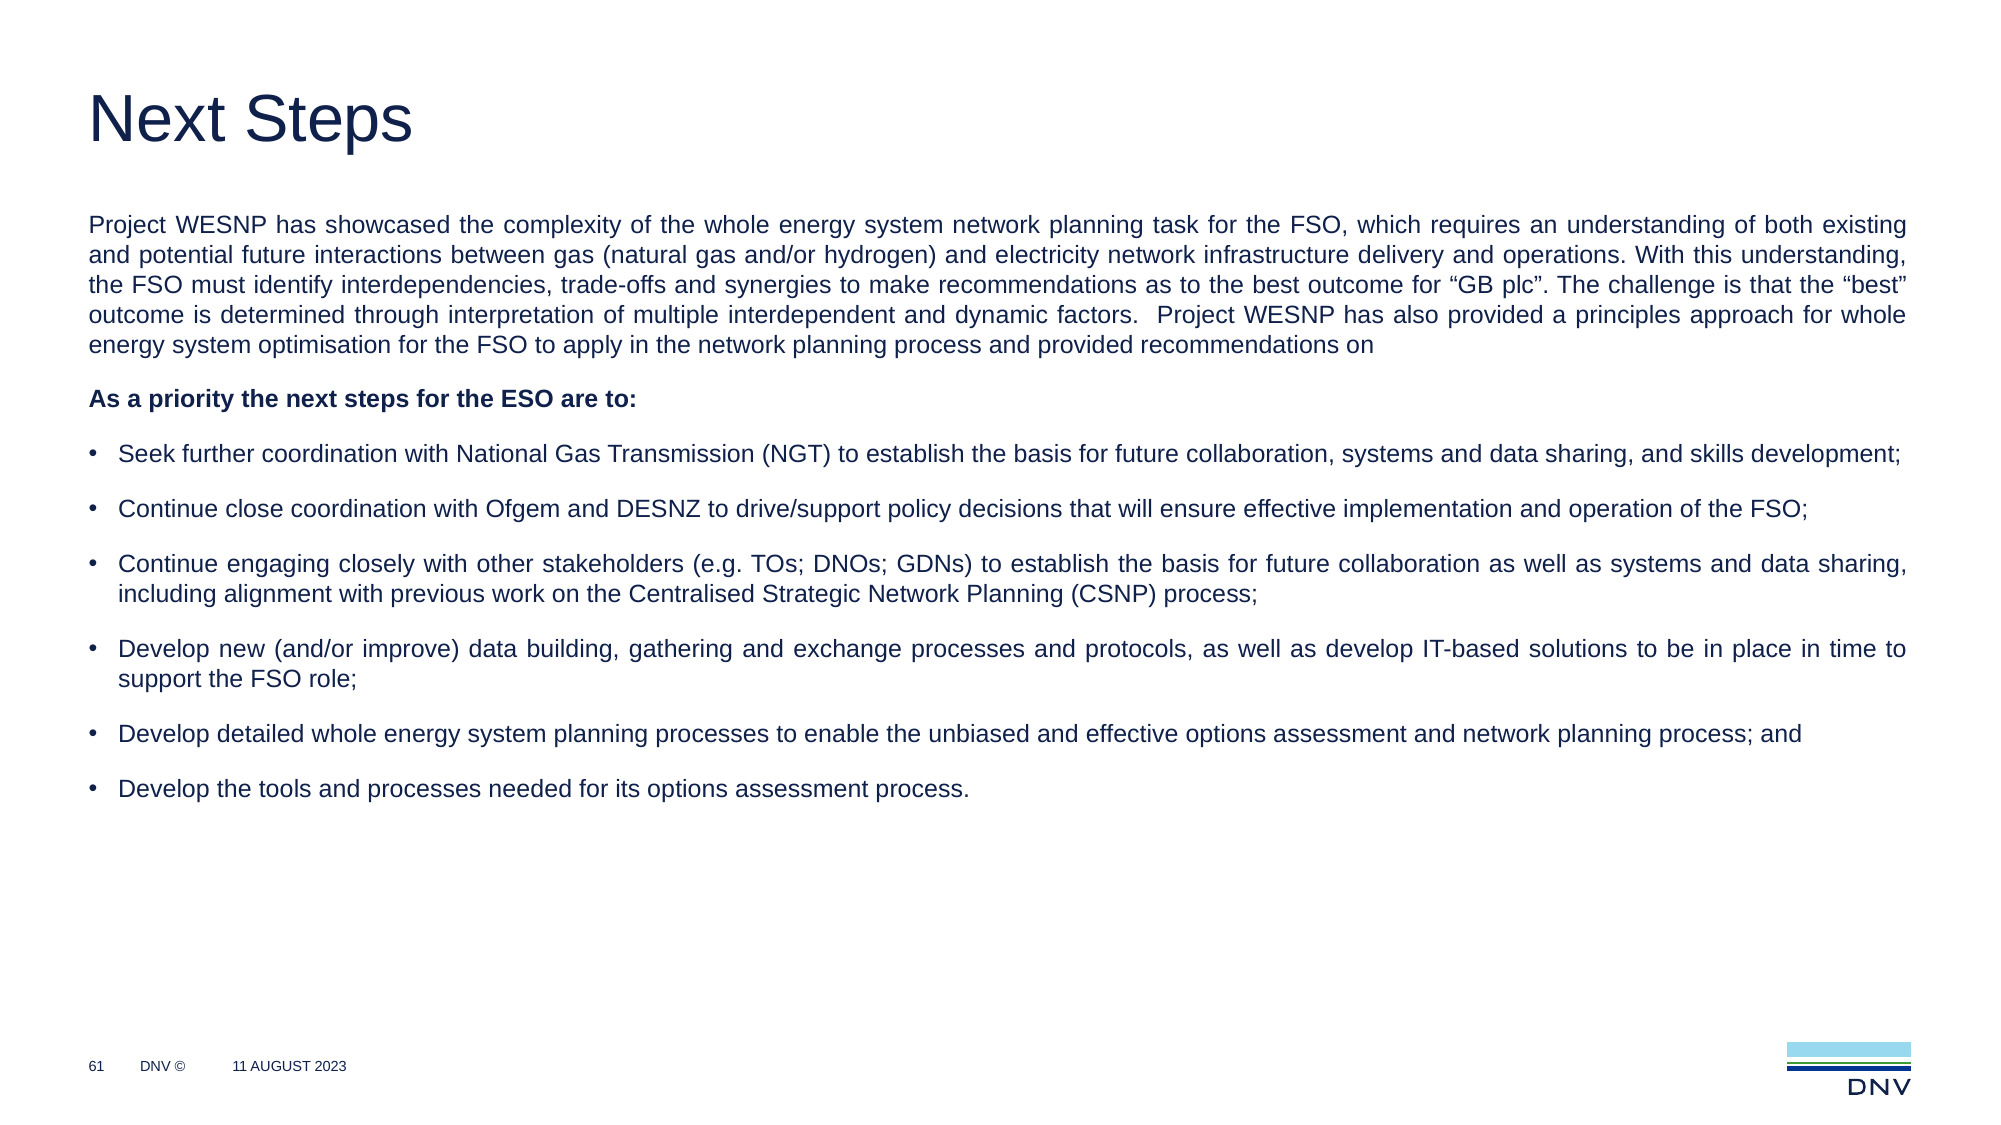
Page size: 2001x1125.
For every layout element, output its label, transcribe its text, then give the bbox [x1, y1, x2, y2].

slide_number 61 [88, 1056, 133, 1082]
list Project WESNP has showcased the complexity of the whole energy system network planning task for the FSO, which requires an understanding of both existing and potential future interactions between gas (natural gas and/or hydrogen) and electricity network infrastructure delivery and operations. With this understanding, the FSO must identify interdependencies, trade-offs and synergies to make recommendations as to the best outcome for “GB plc”. The challenge is that the “best” outcome is determined through interpretation of multiple interdependent and dynamic factors. Project WESNP has also provided a principles approach for whole energy system optimisation for the FSO to apply in the network planning process and provided recommendations on As a priority the next steps for the ESO are to: Seek further coordination with National Gas Transmission (NGT) to establish the basis for future collaboration, systems and data sharing, and skills development; Continue close coordination with Ofgem and DESNZ to drive/support policy decisions that will ensure effective implementation and operation of the FSO; Continue engaging closely with other stakeholders (e.g. TOs; DNOs; GDNs) to establish the basis for future collaboration as well as systems and data sharing, including alignment with previous work on the Centralised Strategic Network Planning (CSNP) process; Develop new (and/or improve) data building, gathering and exchange processes and protocols, as well as develop IT-based solutions to be in place in time to support the FSO role; Develop detailed whole energy system planning processes to enable the unbiased and effective options assessment and network planning process; and Develop the tools and processes needed for its options assessment process. [88, 208, 1912, 917]
title Next Steps [88, 88, 1912, 208]
